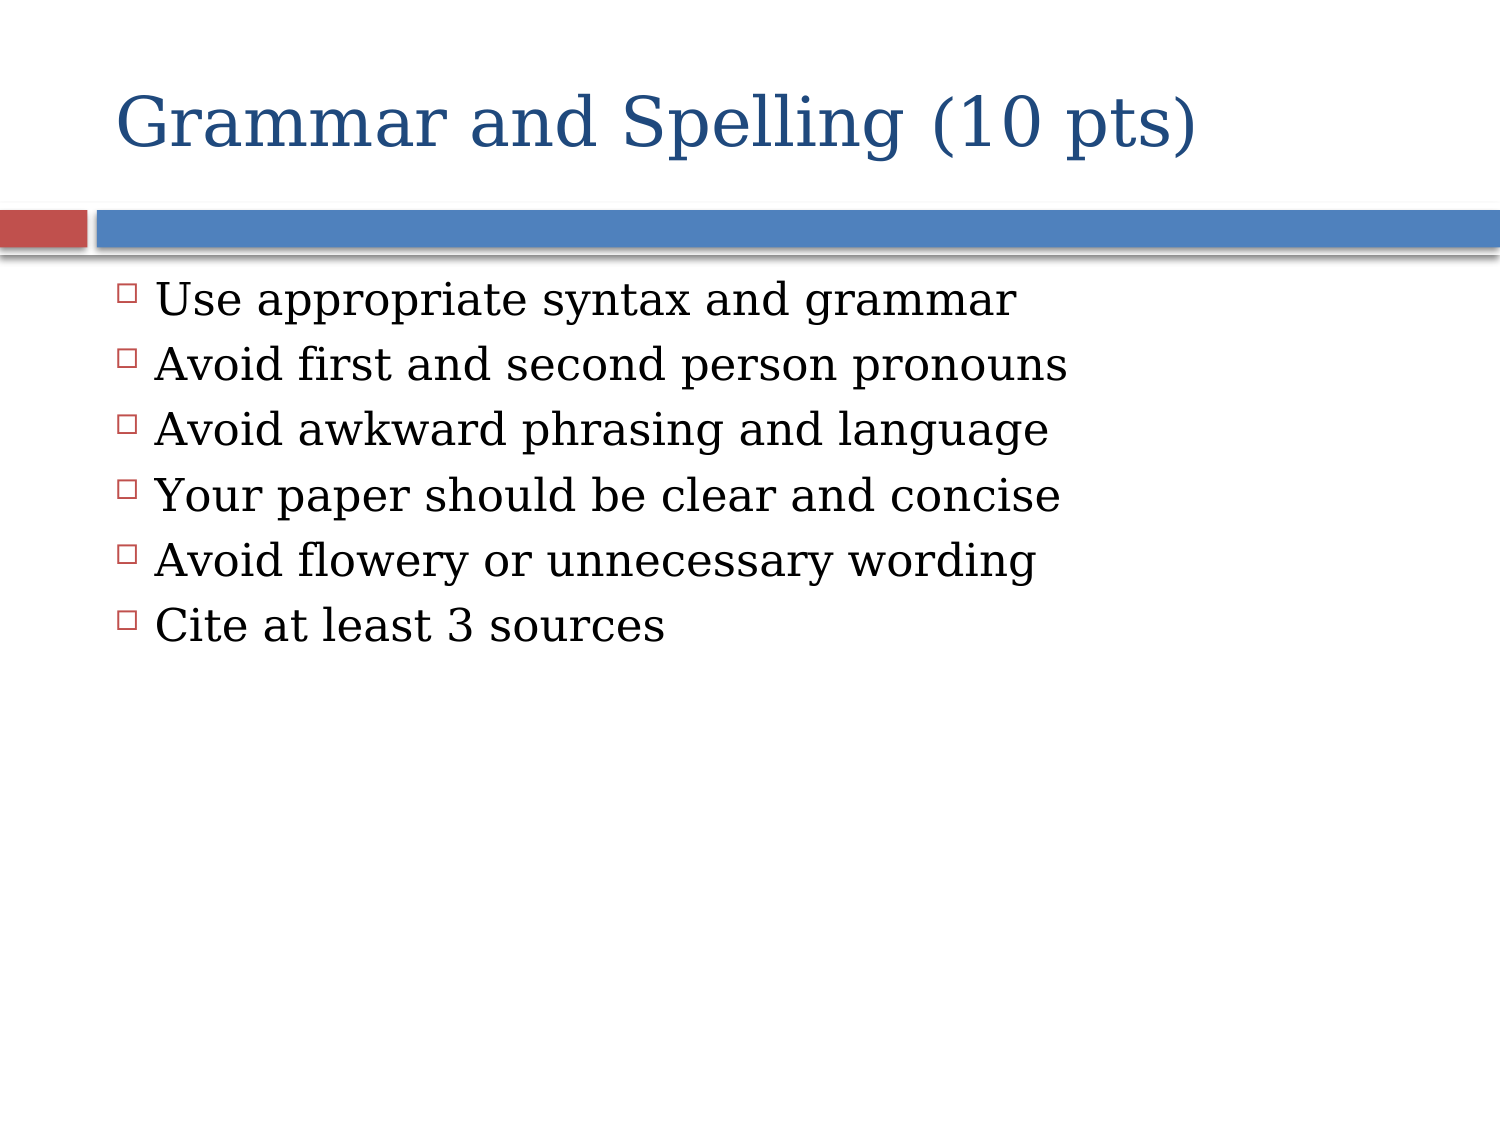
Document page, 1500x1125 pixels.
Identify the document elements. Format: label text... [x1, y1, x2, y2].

list Use appropriate syntax and grammar Avoid first and second person pronouns Avoid awkward phrasing and language Your paper should be clear and concise Avoid flowery or unnecessary wording Cite at least 3 sources [100, 262, 1438, 1000]
title Grammar and Spelling (10 pts) [100, 37, 1438, 200]
